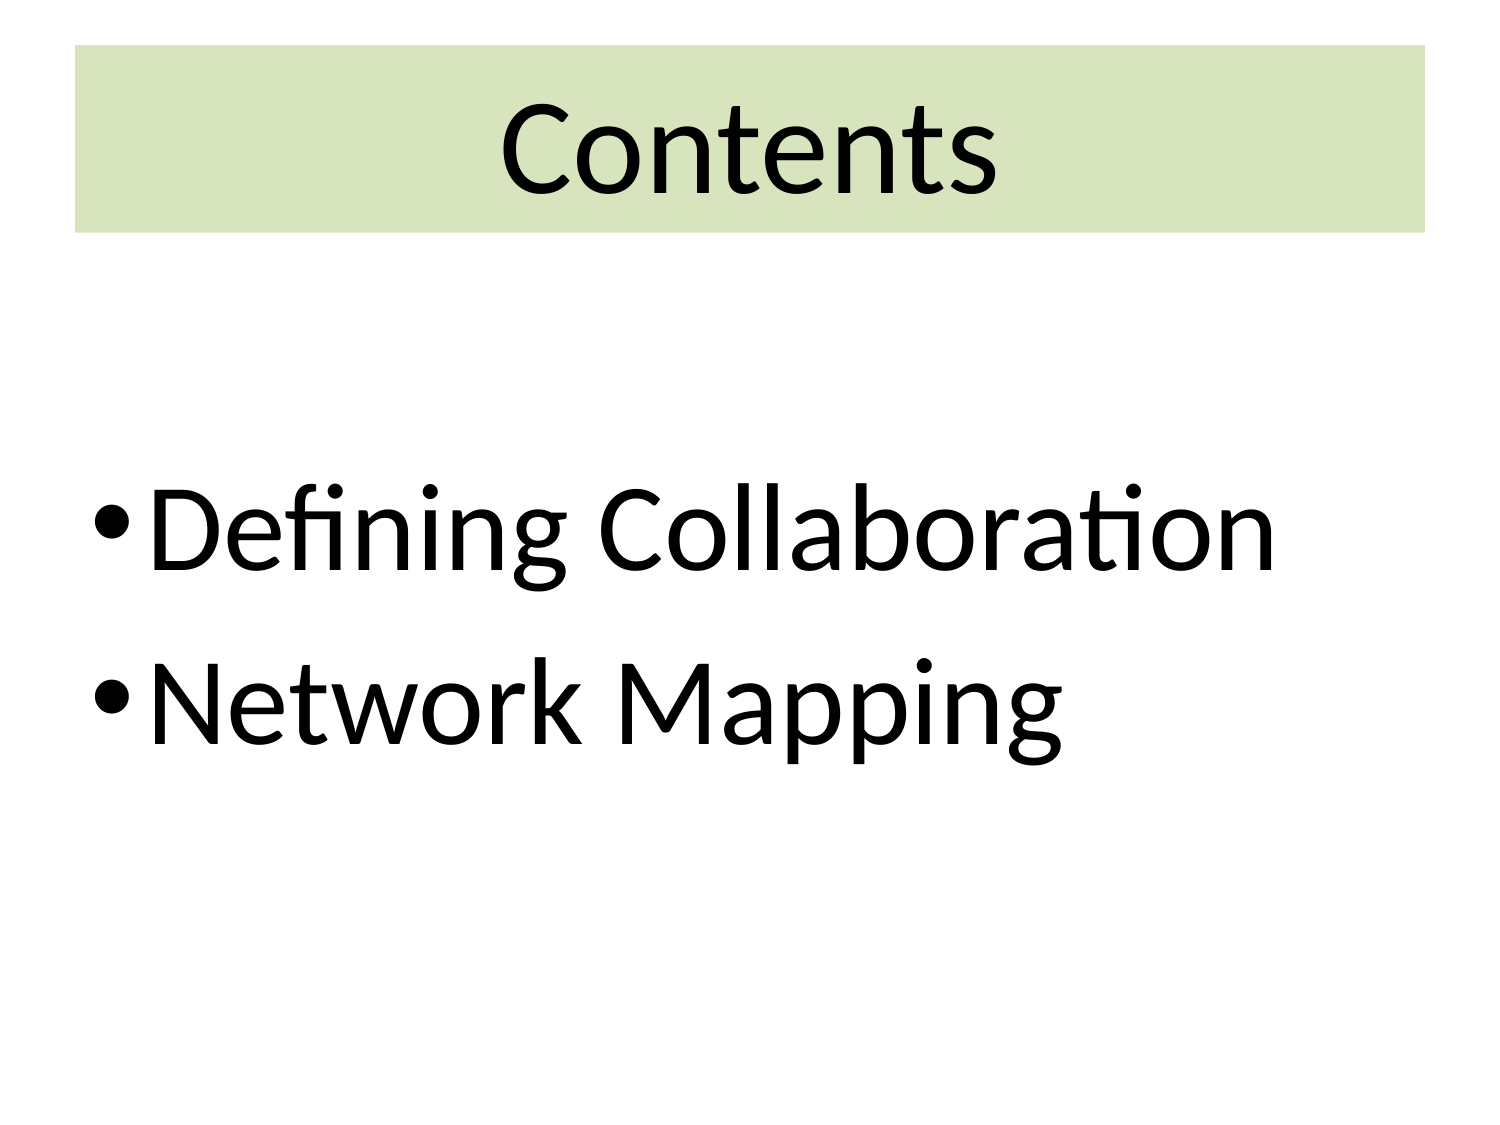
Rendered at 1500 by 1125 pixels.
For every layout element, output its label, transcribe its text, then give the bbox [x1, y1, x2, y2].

list Defining Collaboration Network Mapping [75, 262, 1425, 1005]
title Contents [75, 45, 1425, 233]
